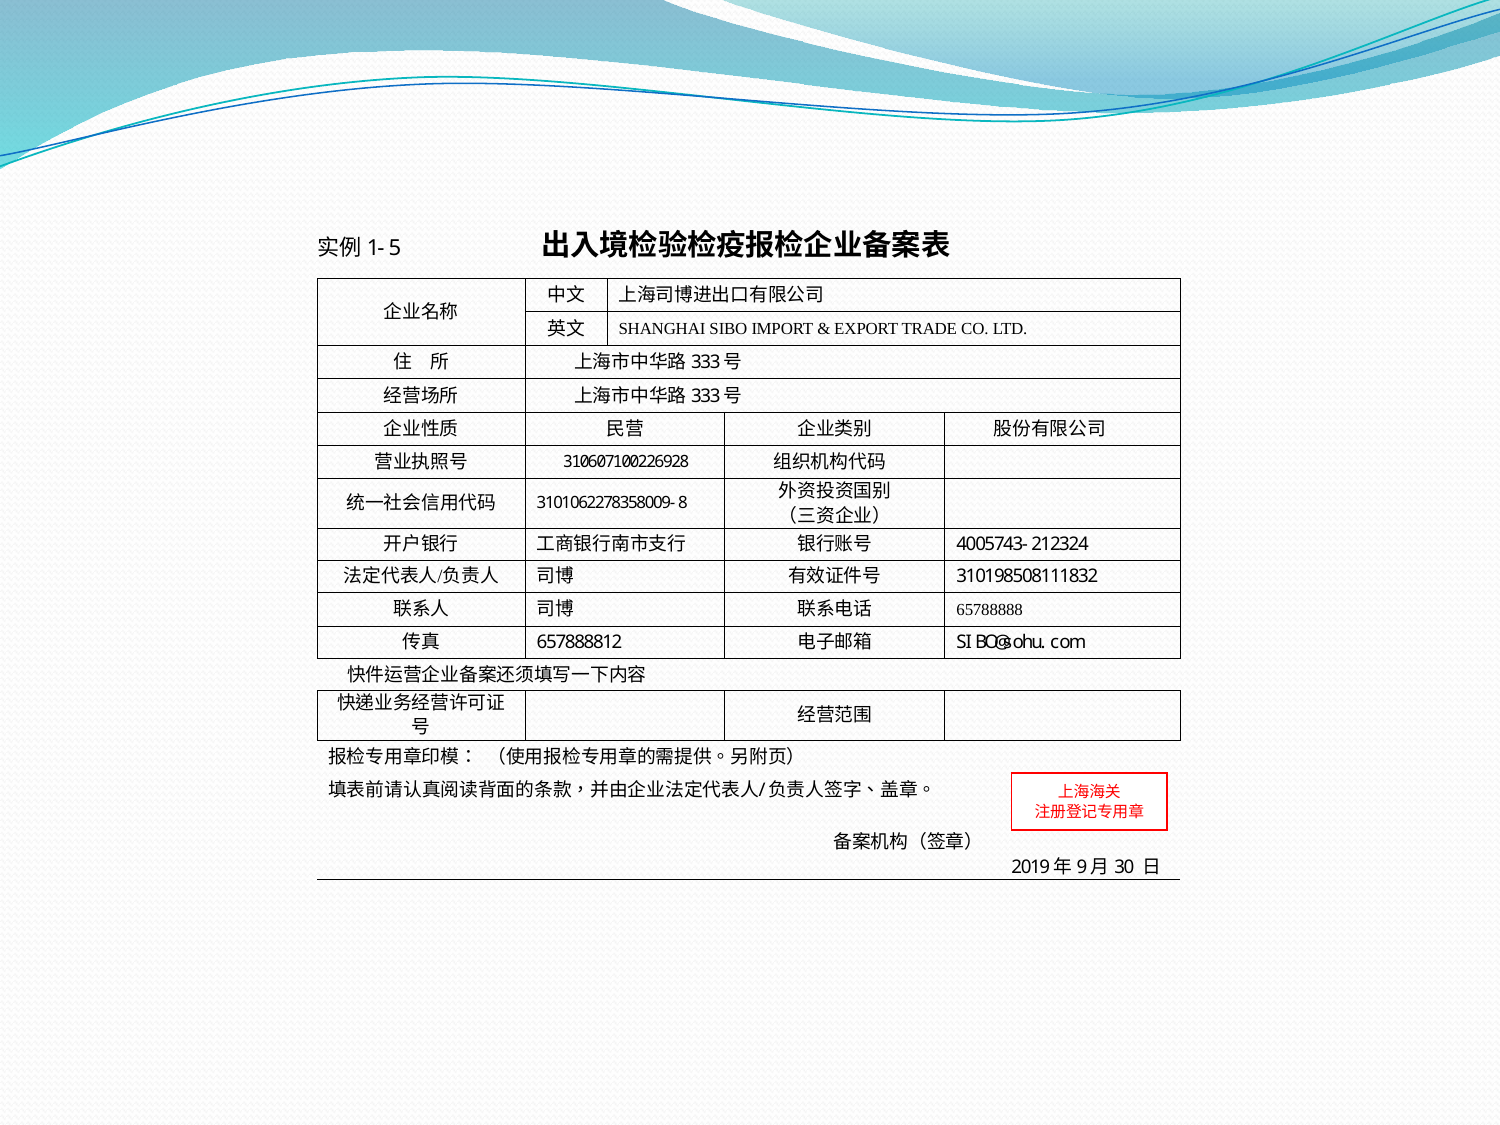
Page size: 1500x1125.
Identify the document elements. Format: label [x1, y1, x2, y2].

picture [316, 212, 1183, 913]
